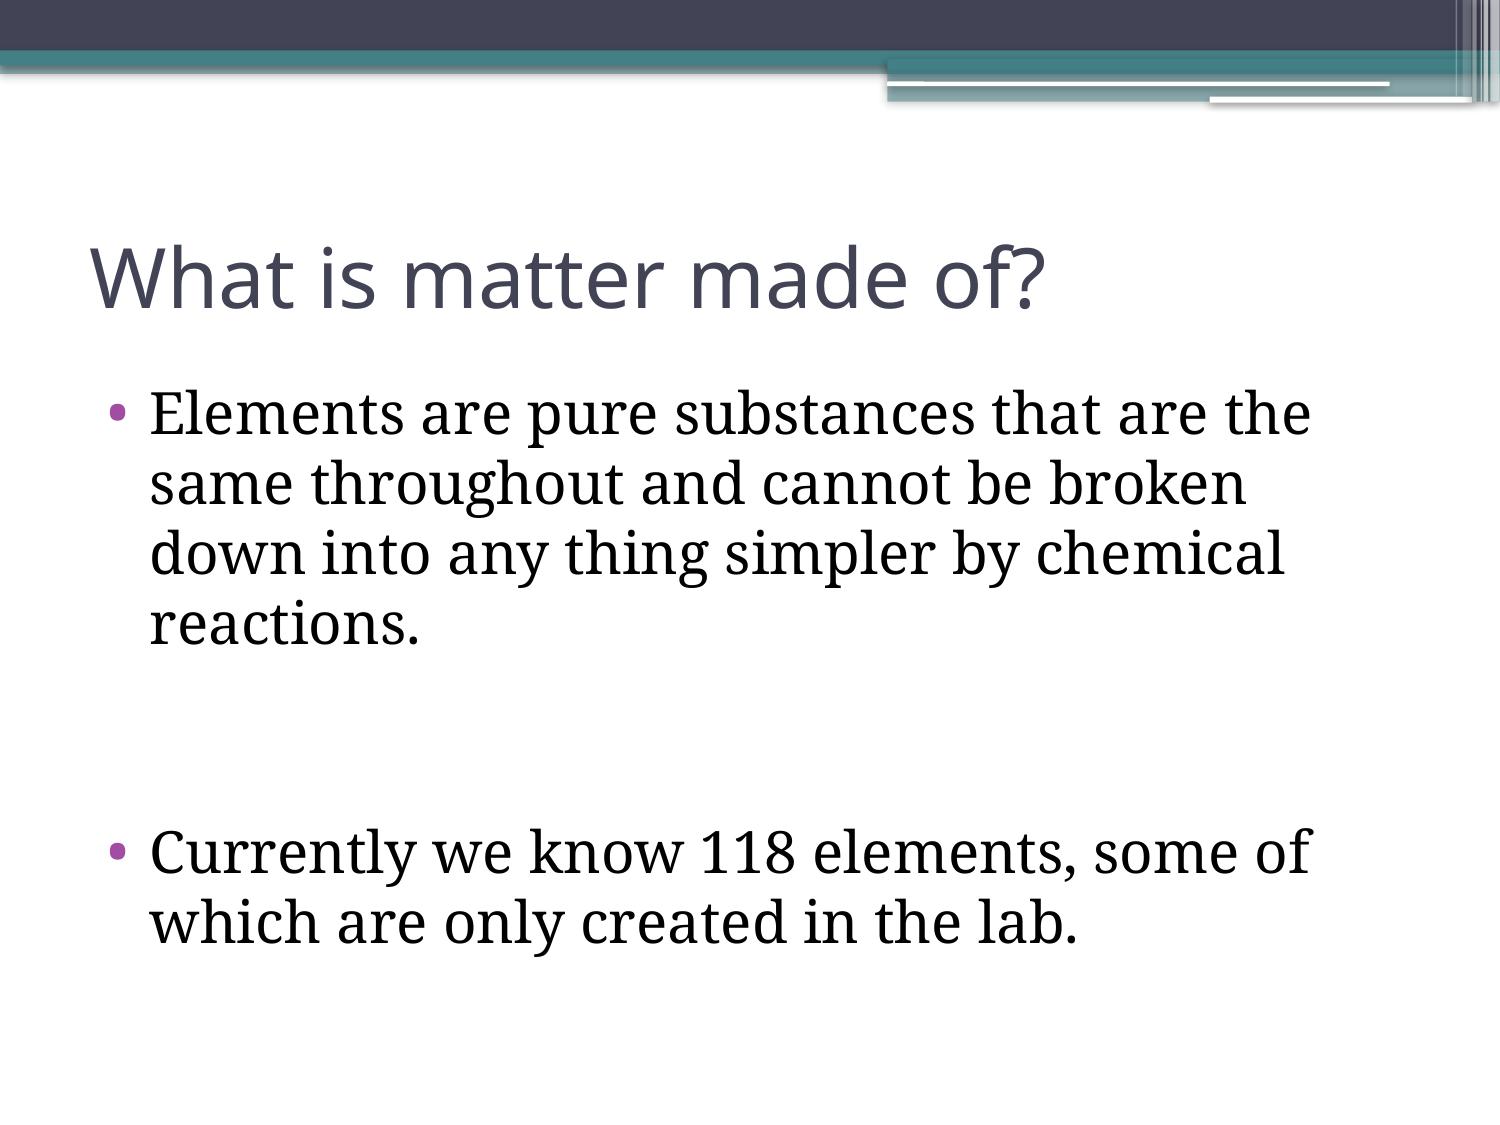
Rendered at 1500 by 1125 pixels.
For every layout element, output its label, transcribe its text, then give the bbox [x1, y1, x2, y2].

title What is matter made of? [75, 187, 1425, 363]
list Elements are pure substances that are the same throughout and cannot be broken down into any thing simpler by chemical reactions. Currently we know 118 elements, some of which are only created in the lab. [75, 368, 1425, 1079]
